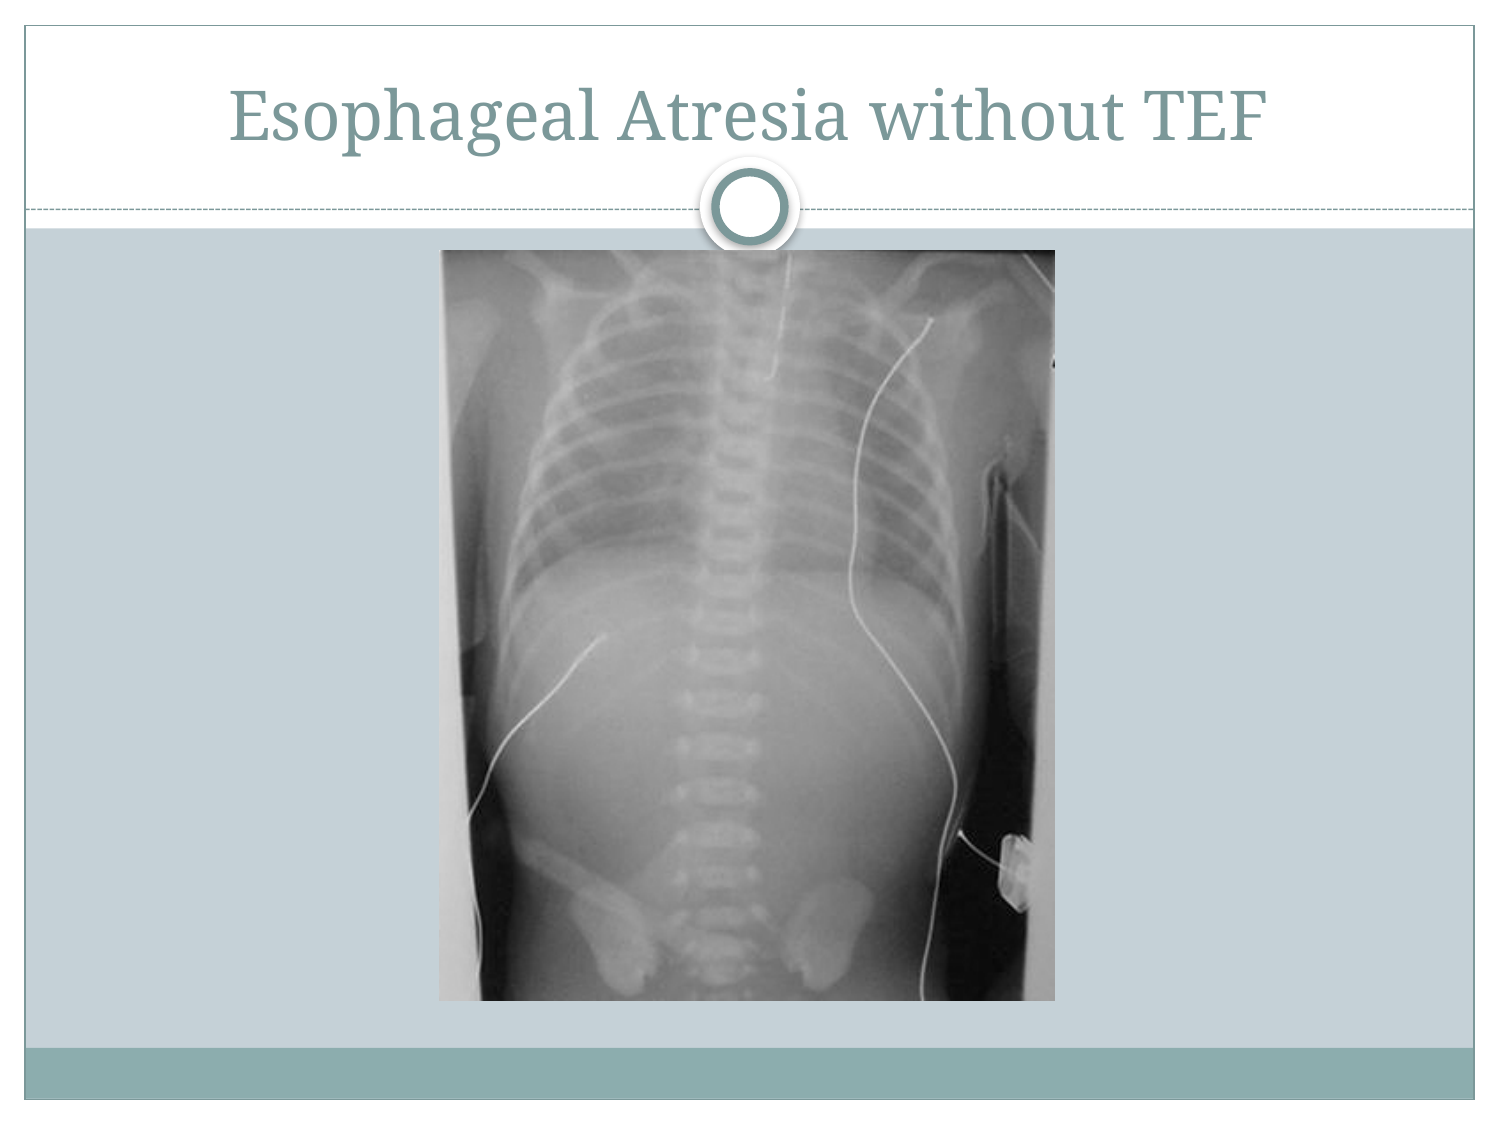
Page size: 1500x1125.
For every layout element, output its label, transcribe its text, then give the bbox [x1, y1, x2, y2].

title Esophageal Atresia without TEF [49, 37, 1450, 162]
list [438, 250, 1055, 1001]
